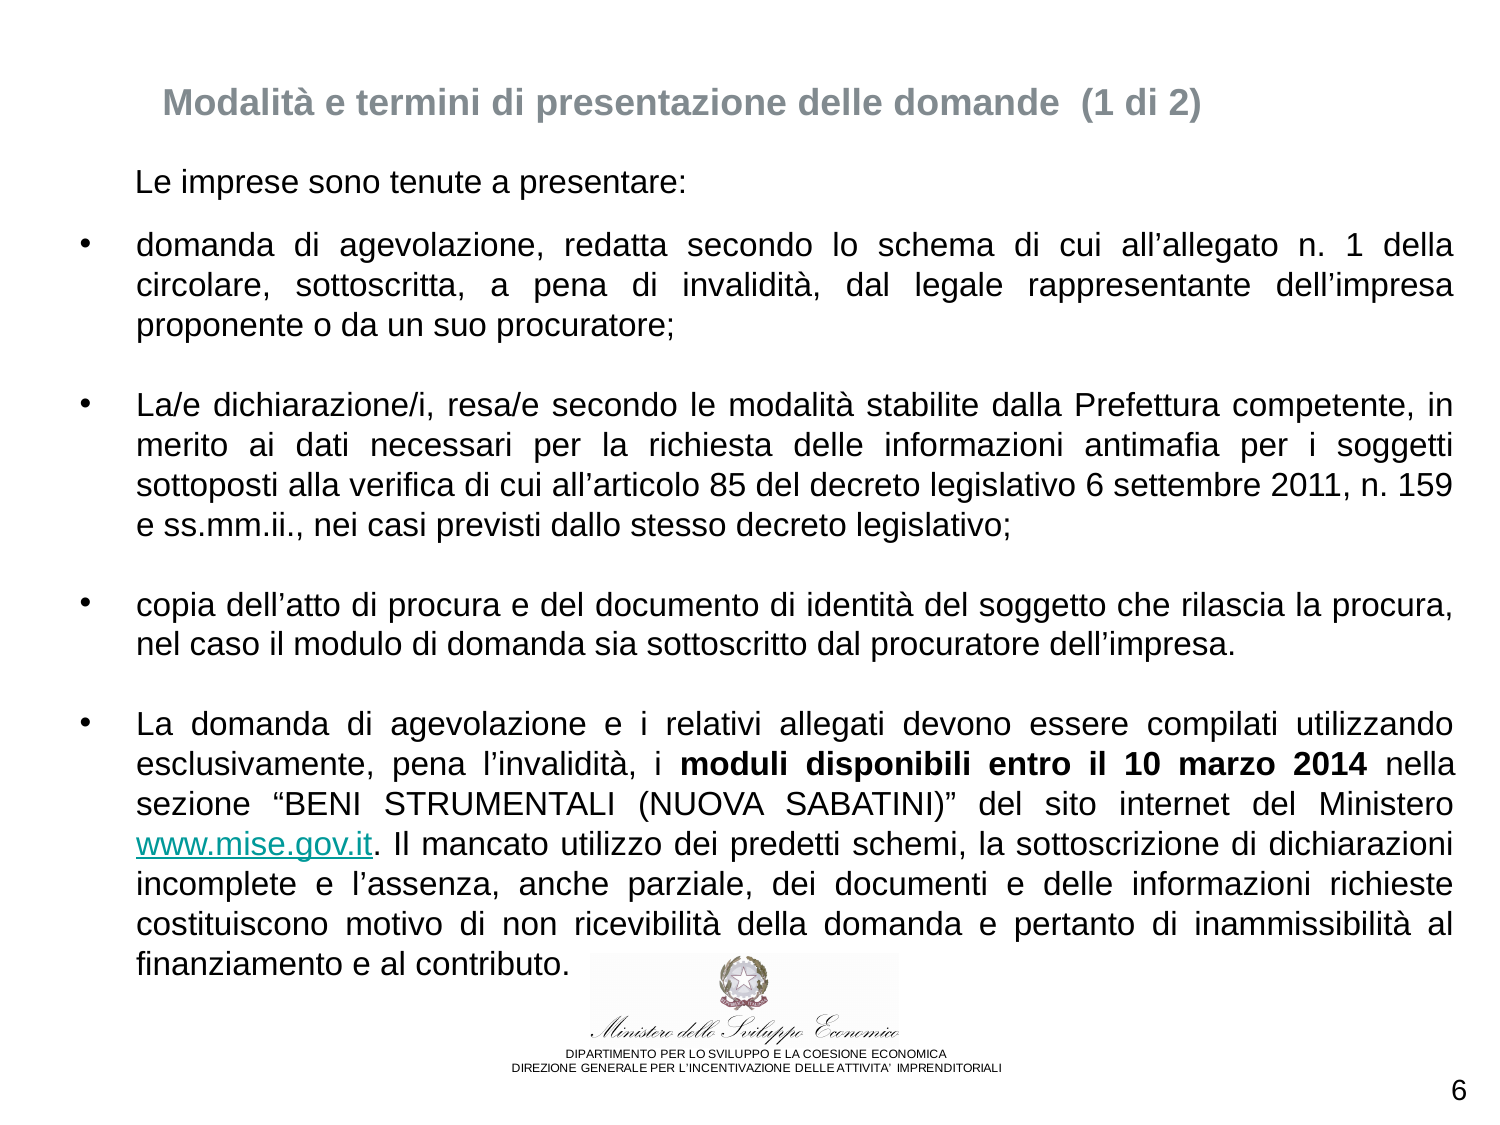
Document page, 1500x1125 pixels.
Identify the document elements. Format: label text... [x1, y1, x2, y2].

picture [265, 952, 1247, 1087]
text_box Modalità e termini di presentazione delle domande (1 di 2) [147, 71, 1376, 131]
text_box domanda di agevolazione, redatta secondo lo schema di cui all’allegato n. 1 della circolare, sottoscritta, a pena di invalidità, dal legale rappresentante dell’impresa proponente o da un suo procuratore; La/e dichiarazione/i, resa/e secondo le modalità stabilite dalla Prefettura competente, in merito ai dati necessari per la richiesta delle informazioni antimafia per i soggetti sottoposti alla verifica di cui all’articolo 85 del decreto legislativo 6 settembre 2011, n. 159 e ss.mm.ii., nei casi previsti dallo stesso decreto legislativo; copia dell’atto di procura e del documento di identità del soggetto che rilascia la procura, nel caso il modulo di domanda sia sottoscritto dal procuratore dell’impresa. La domanda di agevolazione e i relativi allegati devono essere compilati utilizzando esclusivamente, pena l’invalidità, i moduli disponibili entro il 10 marzo 2014 nella sezione “BENI STRUMENTALI (NUOVA SABATINI)” del sito internet del Ministero www.mise.gov.it. Il mancato utilizzo dei predetti schemi, la sottoscrizione di dichiarazioni incomplete e l’assenza, anche parziale, dei documenti e delle informazioni richieste costituiscono motivo di non ricevibilità della domanda e pertanto di inammissibilità al finanziamento e al contributo. [64, 115, 1471, 990]
slide_number 6 [1132, 1063, 1483, 1125]
text_box Le imprese sono tenute a presentare: [82, 152, 1300, 208]
